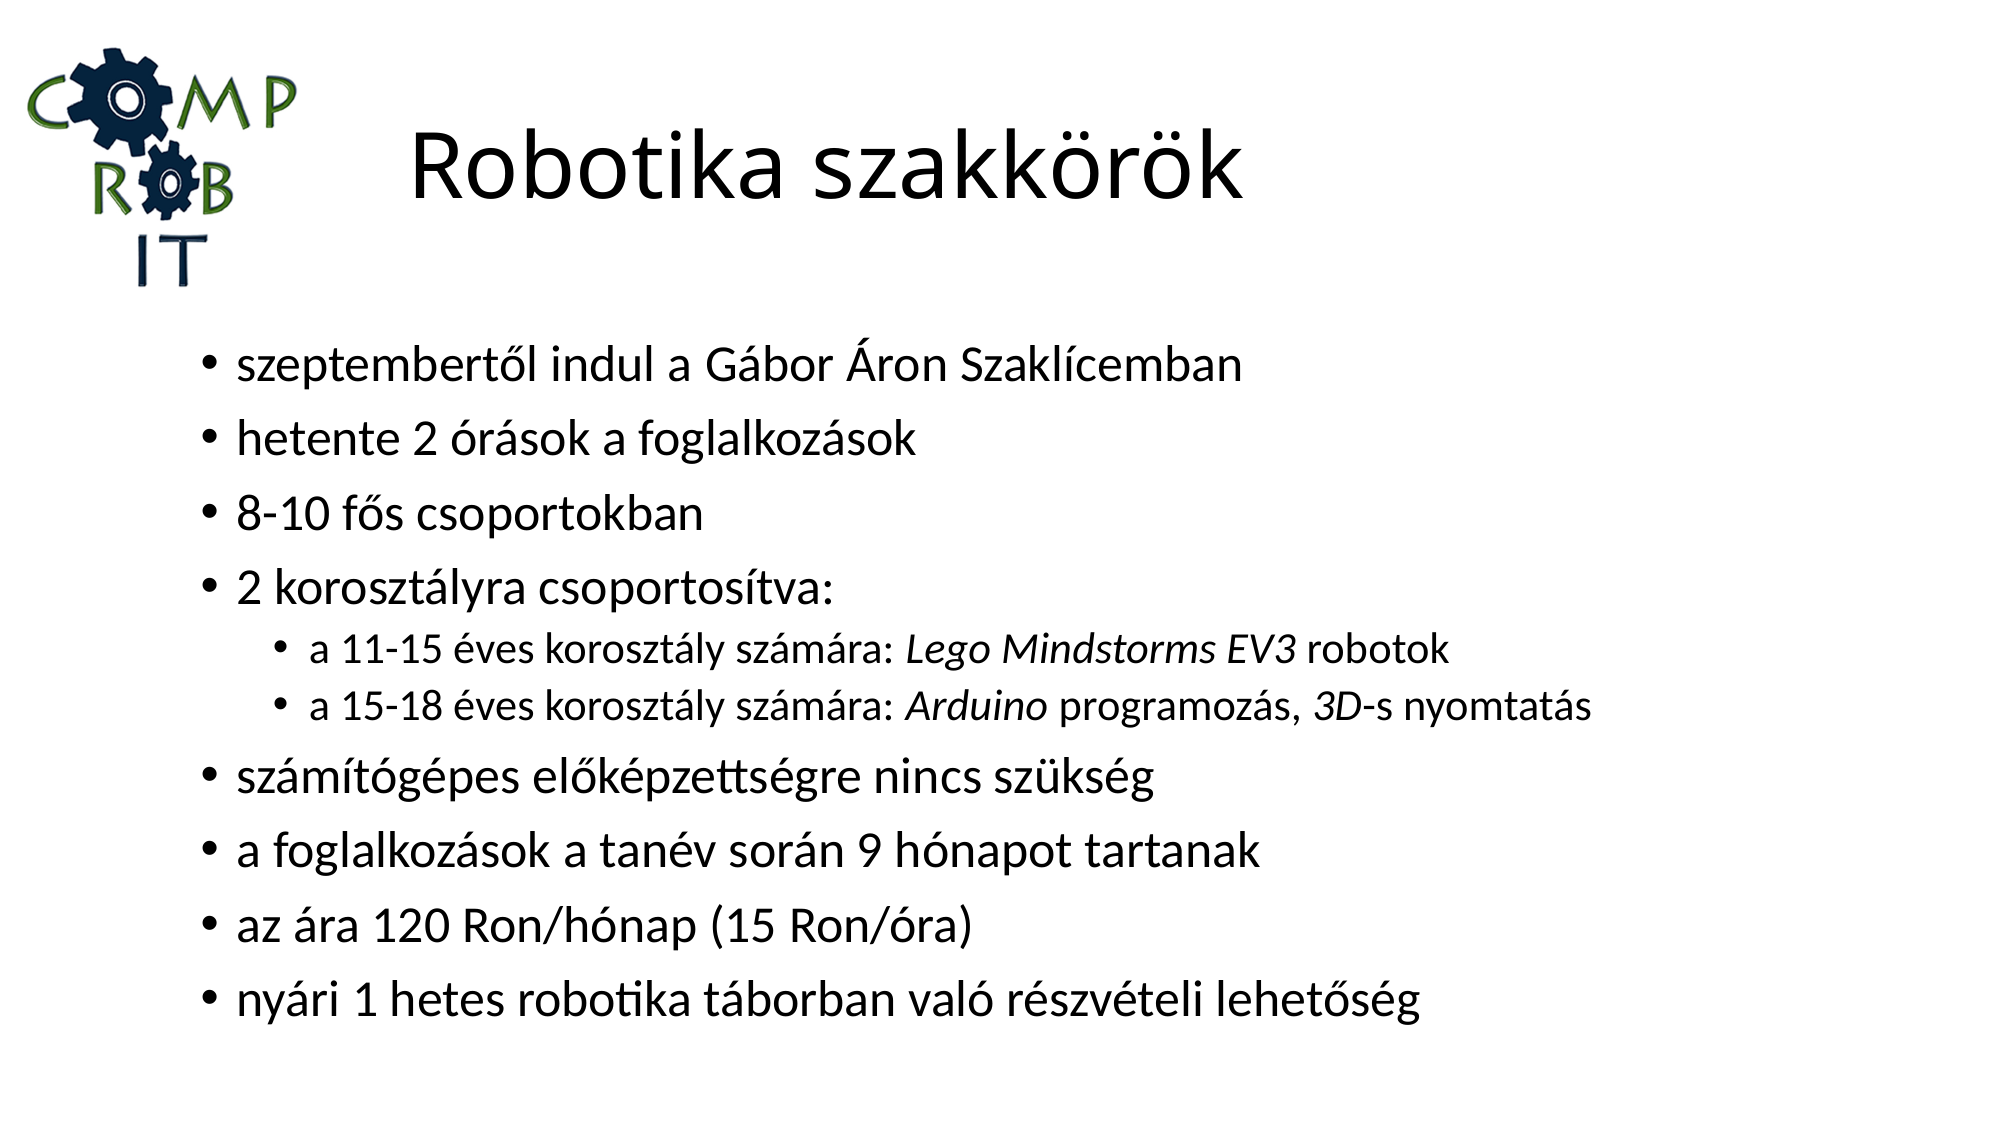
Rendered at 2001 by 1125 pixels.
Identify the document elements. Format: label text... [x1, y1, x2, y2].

picture [0, 0, 315, 315]
title Robotika szakkörök [392, 59, 1268, 278]
list szeptembertől indul a Gábor Áron Szaklícemban hetente 2 órások a foglalkozások 8-10 fős csoportokban 2 korosztályra csoportosítva: a 11-15 éves korosztály számára: Lego Mindstorms EV3 robotok a 15-18 éves korosztály számára: Arduino programozás, 3D-s nyomtatás számítógépes előképzettségre nincs szükség a foglalkozások a tanév során 9 hónapot tartanak az ára 120 Ron/hónap (15 Ron/óra) nyári 1 hetes robotika táborban való részvételi lehetőség [185, 329, 1718, 1043]
